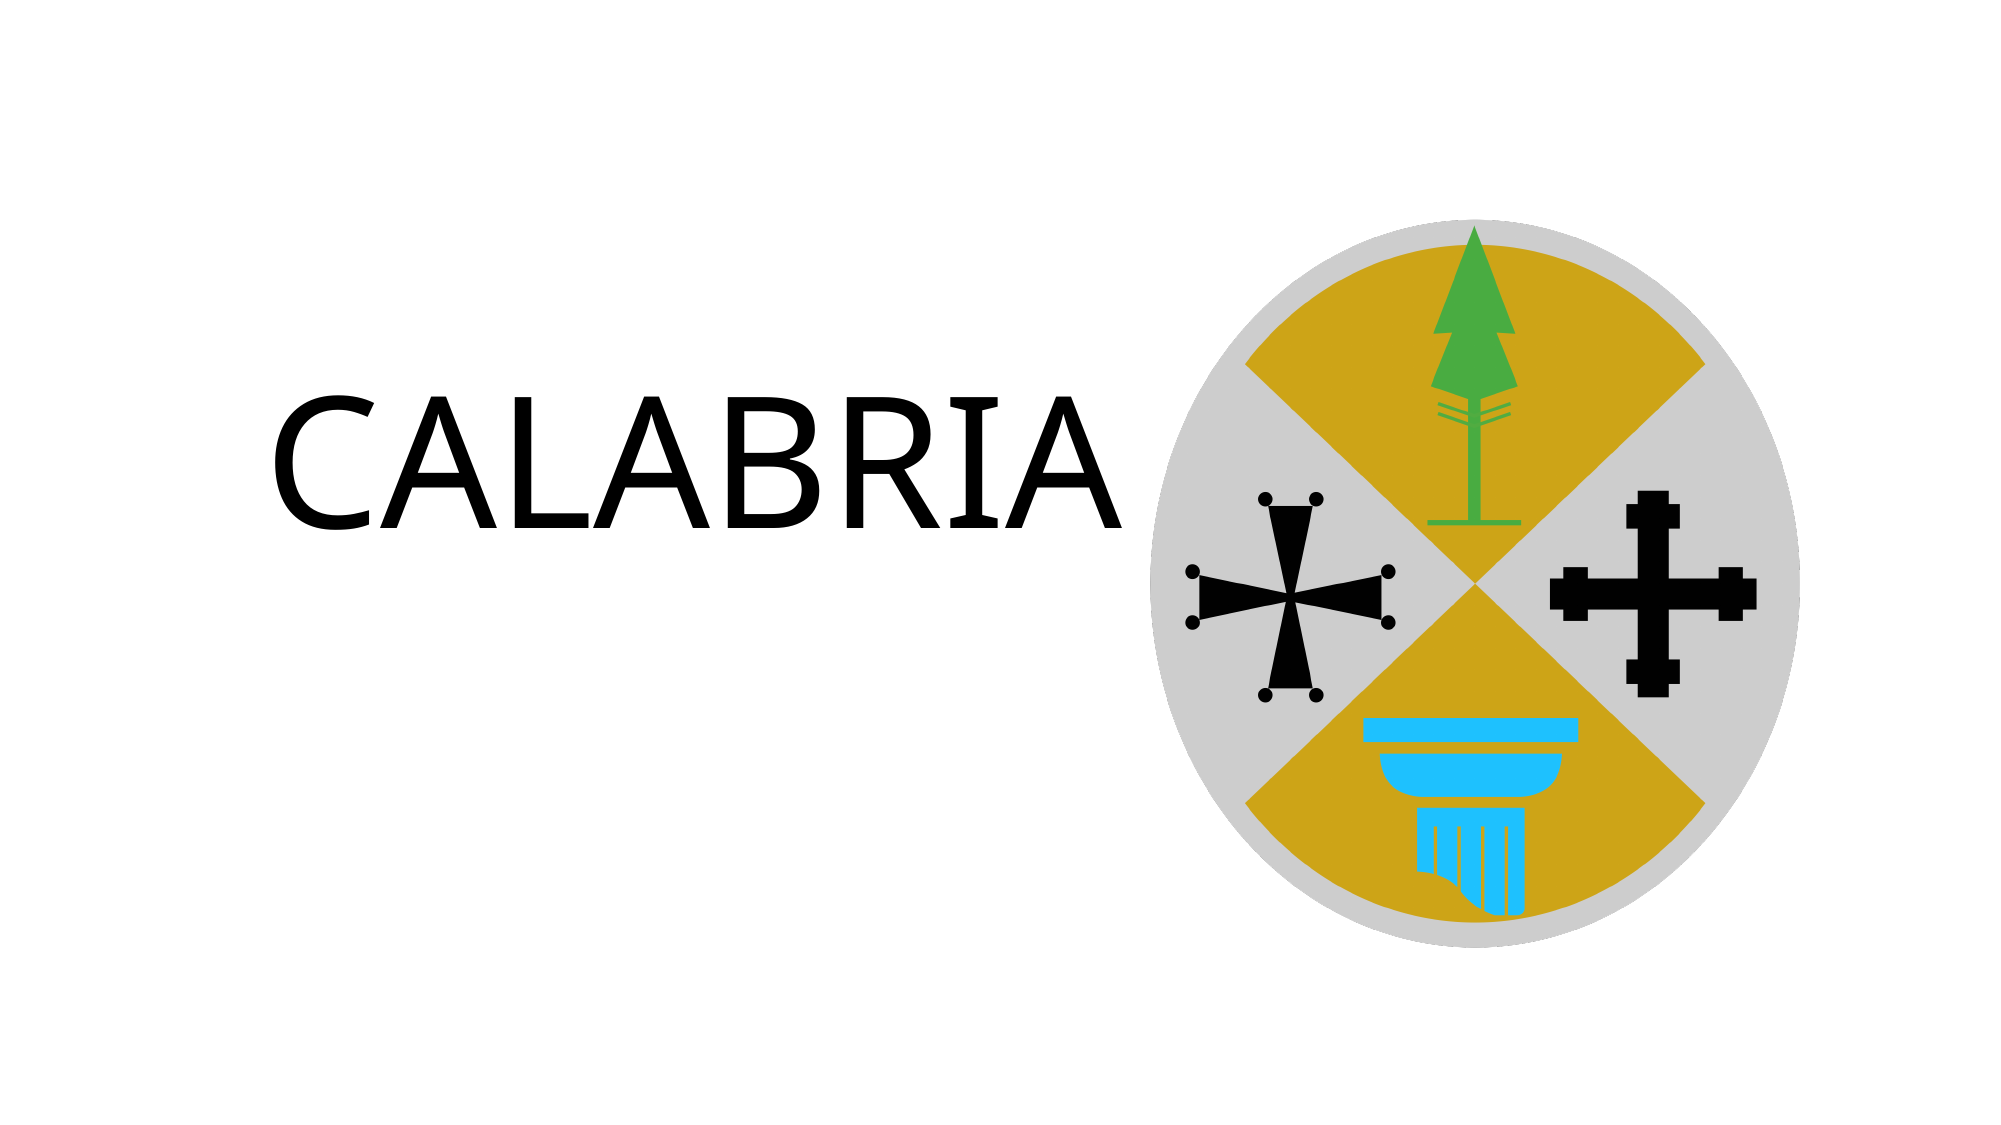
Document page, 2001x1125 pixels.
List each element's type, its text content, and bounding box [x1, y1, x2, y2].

title CALABRIA [249, 184, 1750, 576]
picture [1147, 216, 1803, 951]
